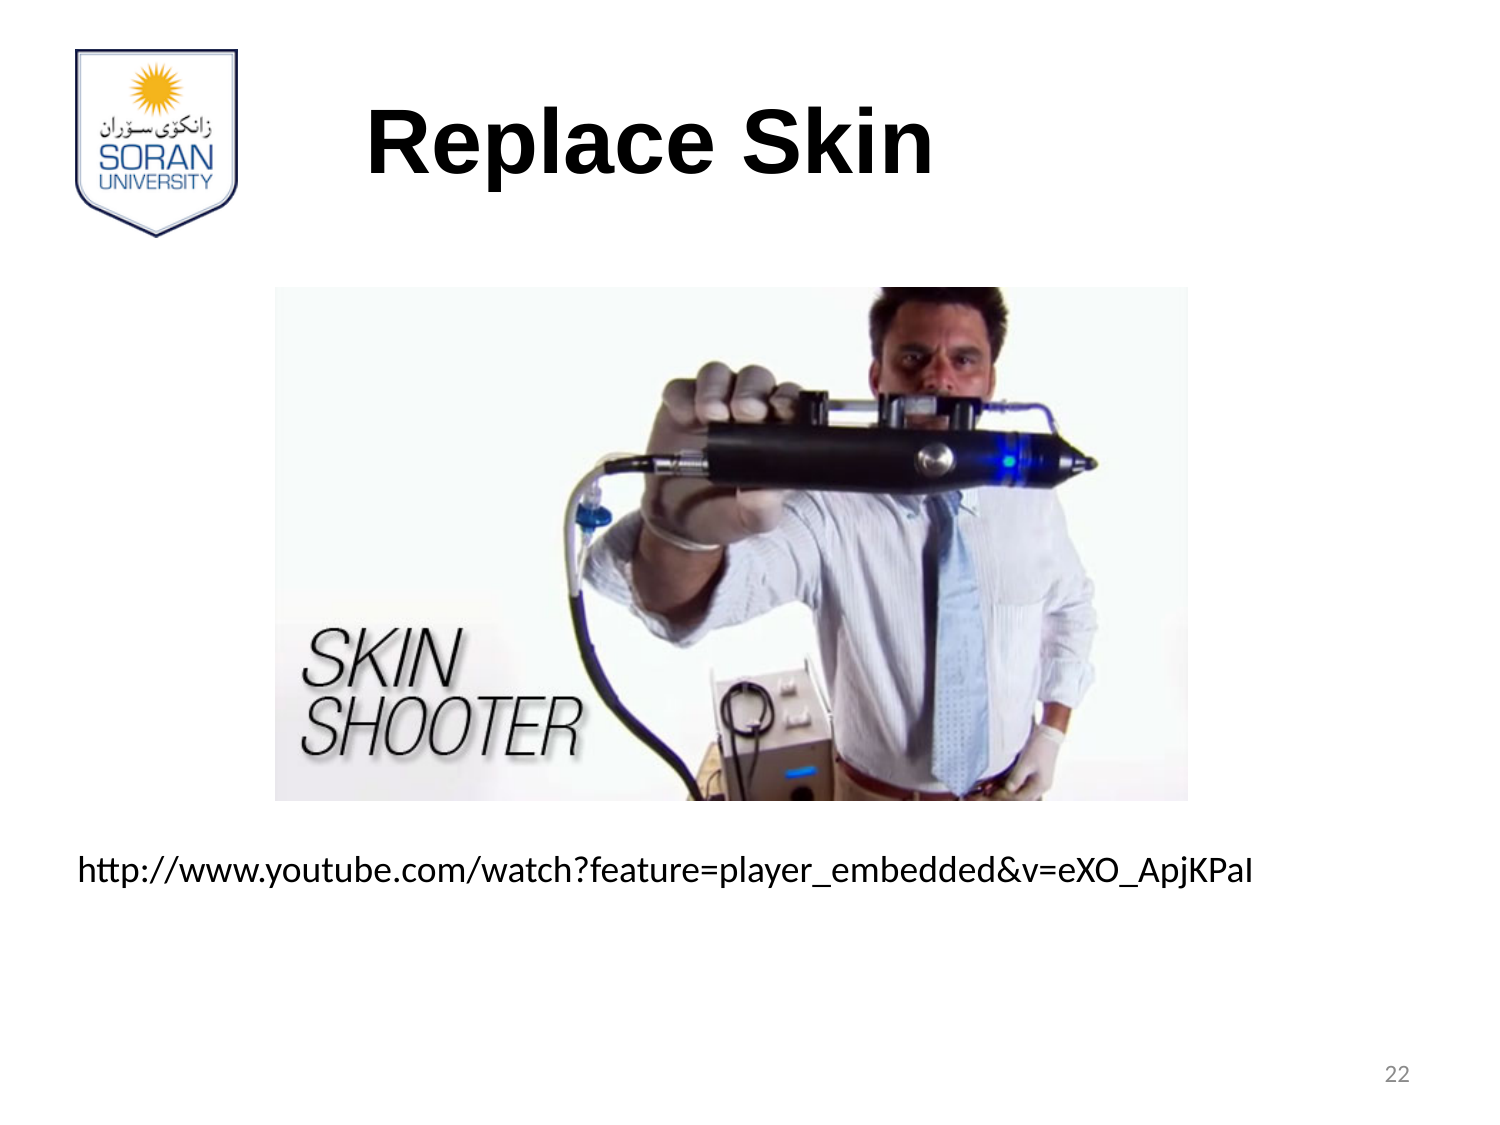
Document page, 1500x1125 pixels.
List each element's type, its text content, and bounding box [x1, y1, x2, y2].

picture [75, 49, 238, 238]
text_box Replace Skin [350, 74, 951, 200]
picture [274, 287, 1188, 801]
text_box http://www.youtube.com/watch?feature=player_embedded&v=eXO_ApjKPaI [62, 837, 1460, 898]
slide_number 22 [1074, 1042, 1425, 1103]
